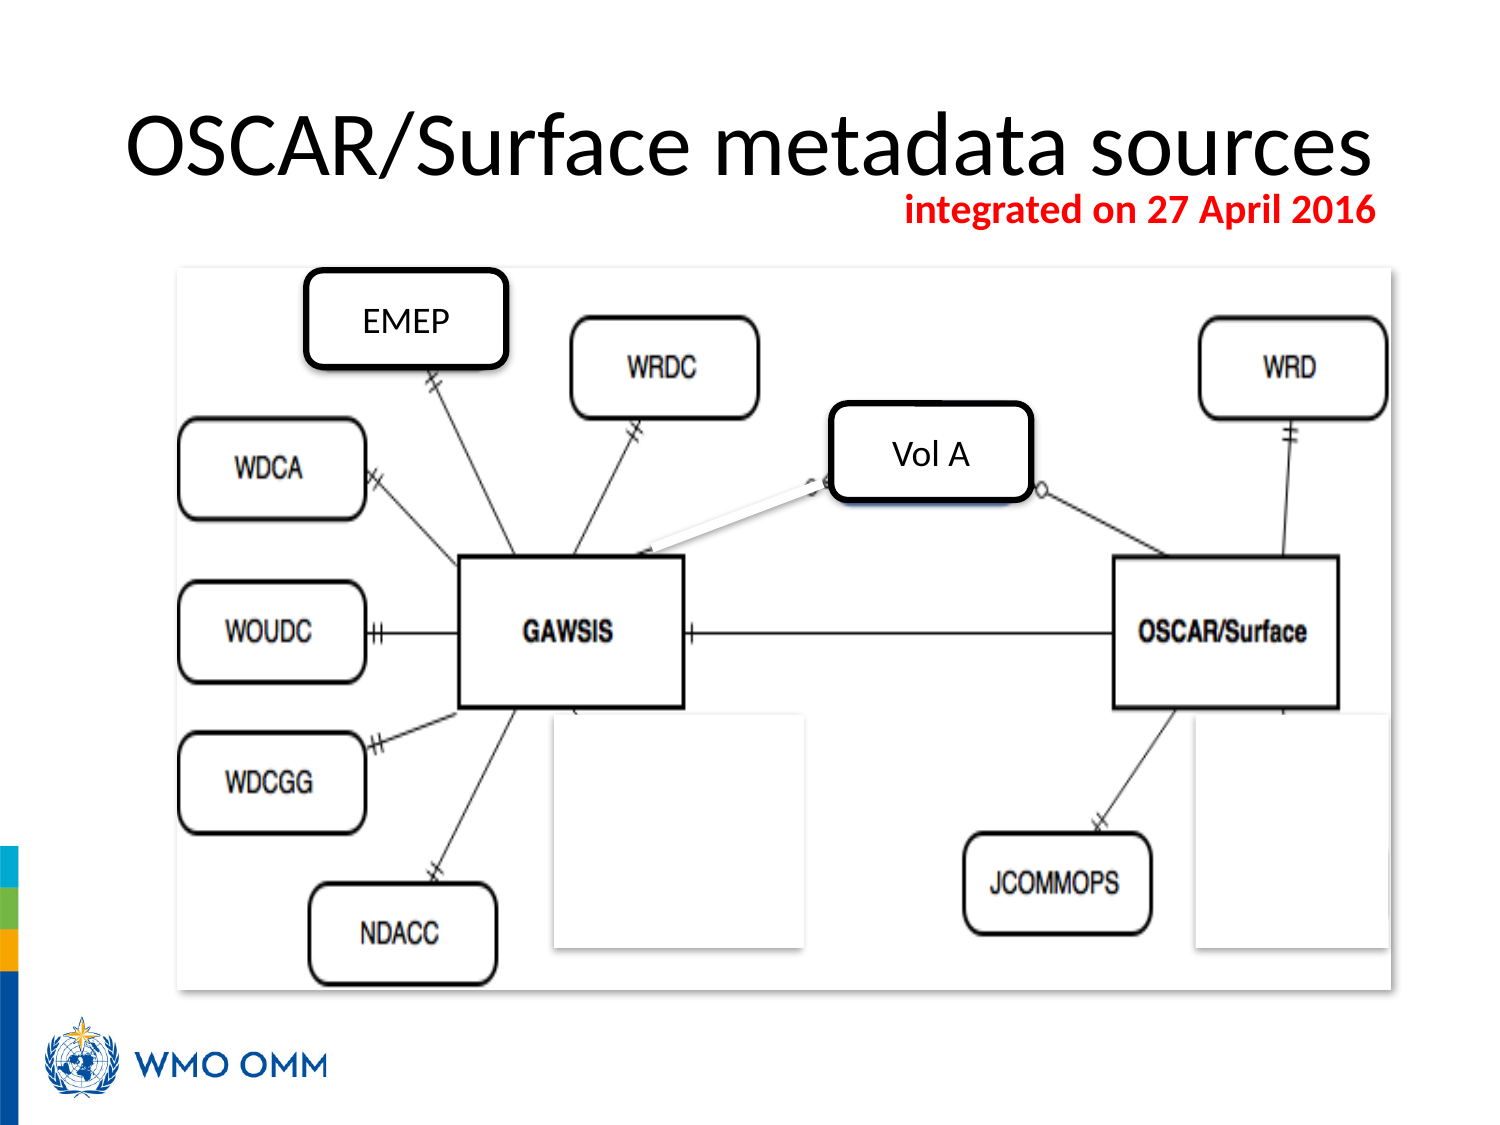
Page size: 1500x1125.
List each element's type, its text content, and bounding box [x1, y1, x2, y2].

text_box integrated on 27 April 2016 [889, 174, 1392, 240]
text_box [651, 482, 824, 549]
picture [0, 268, 1392, 1125]
title OSCAR/Surface metadata sources [75, 45, 1425, 233]
